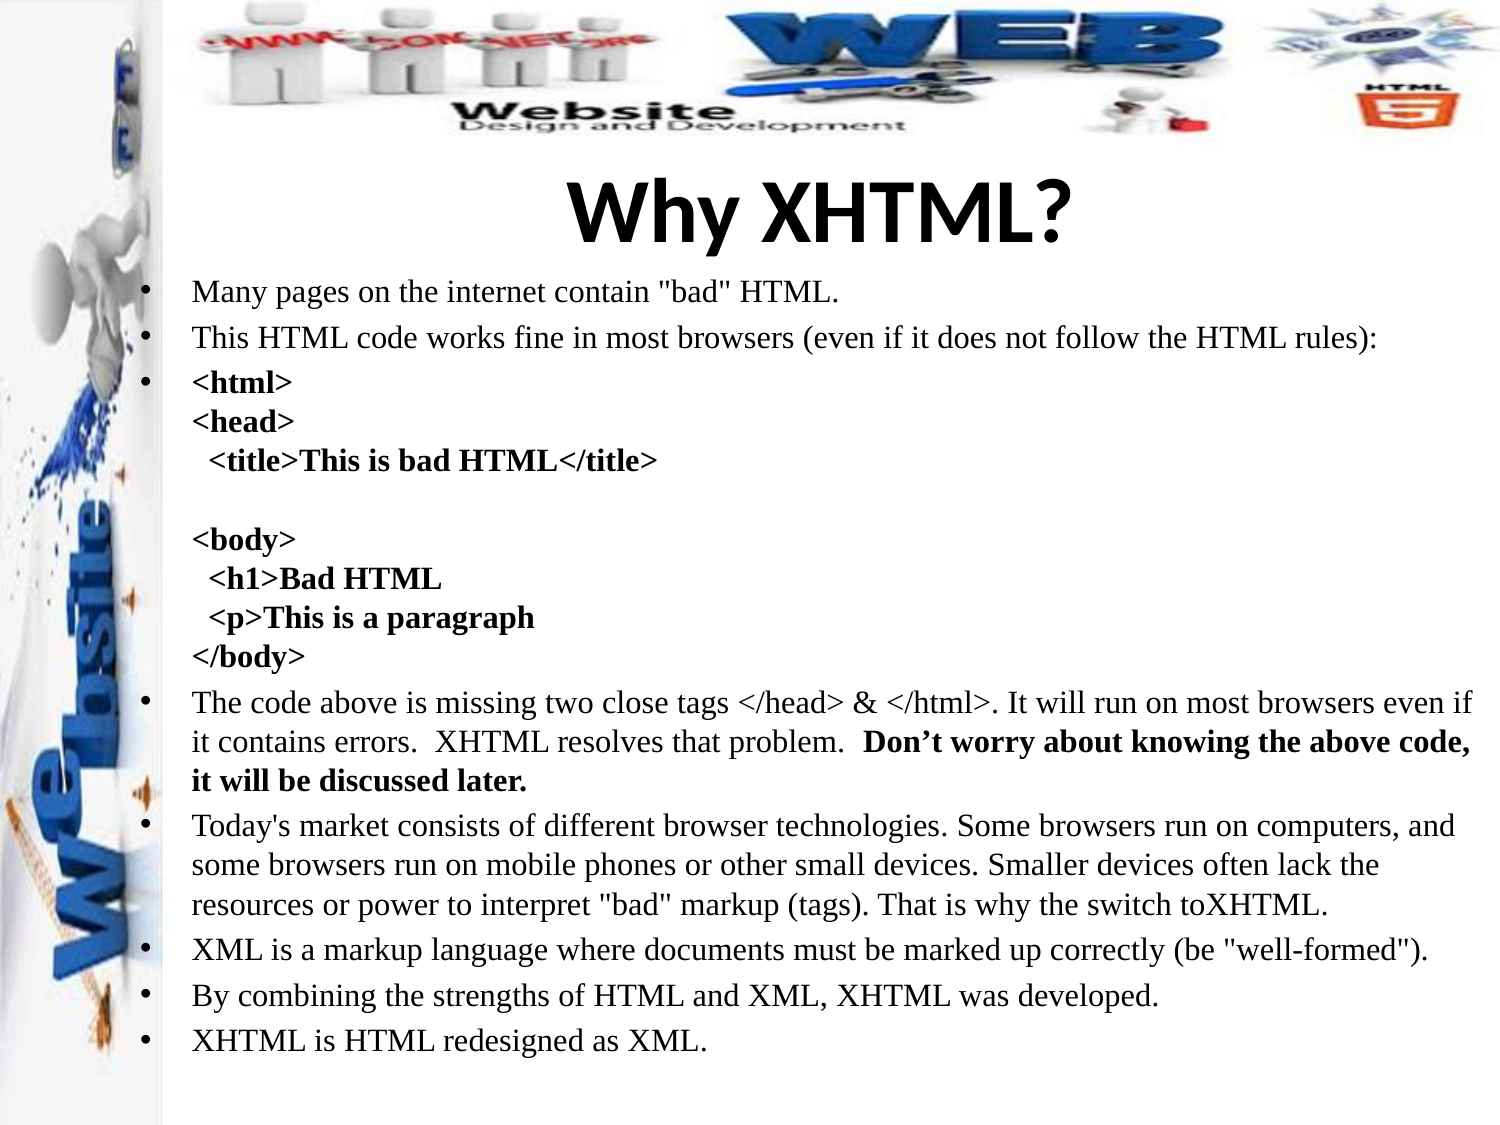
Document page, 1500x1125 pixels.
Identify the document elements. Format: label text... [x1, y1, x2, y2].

picture [0, 0, 1500, 1125]
title Why XHTML? [145, 112, 1496, 262]
list Many pages on the internet contain "bad" HTML. This HTML code works fine in most browsers (even if it does not follow the HTML rules): <html> <head> <title>This is bad HTML</title> <body> <h1>Bad HTML <p>This is a paragraph </body> The code above is missing two close tags </head> & </html>. It will run on most browsers even if it contains errors. XHTML resolves that problem. Don’t worry about knowing the above code, it will be discussed later. Today's market consists of different browser technologies. Some browsers run on computers, and some browsers run on mobile phones or other small devices. Smaller devices often lack the resources or power to interpret "bad" markup (tags). That is why the switch toXHTML. XML is a markup language where documents must be marked up correctly (be "well-formed"). By combining the strengths of HTML and XML, XHTML was developed. XHTML is HTML redesigned as XML. [125, 262, 1500, 1125]
